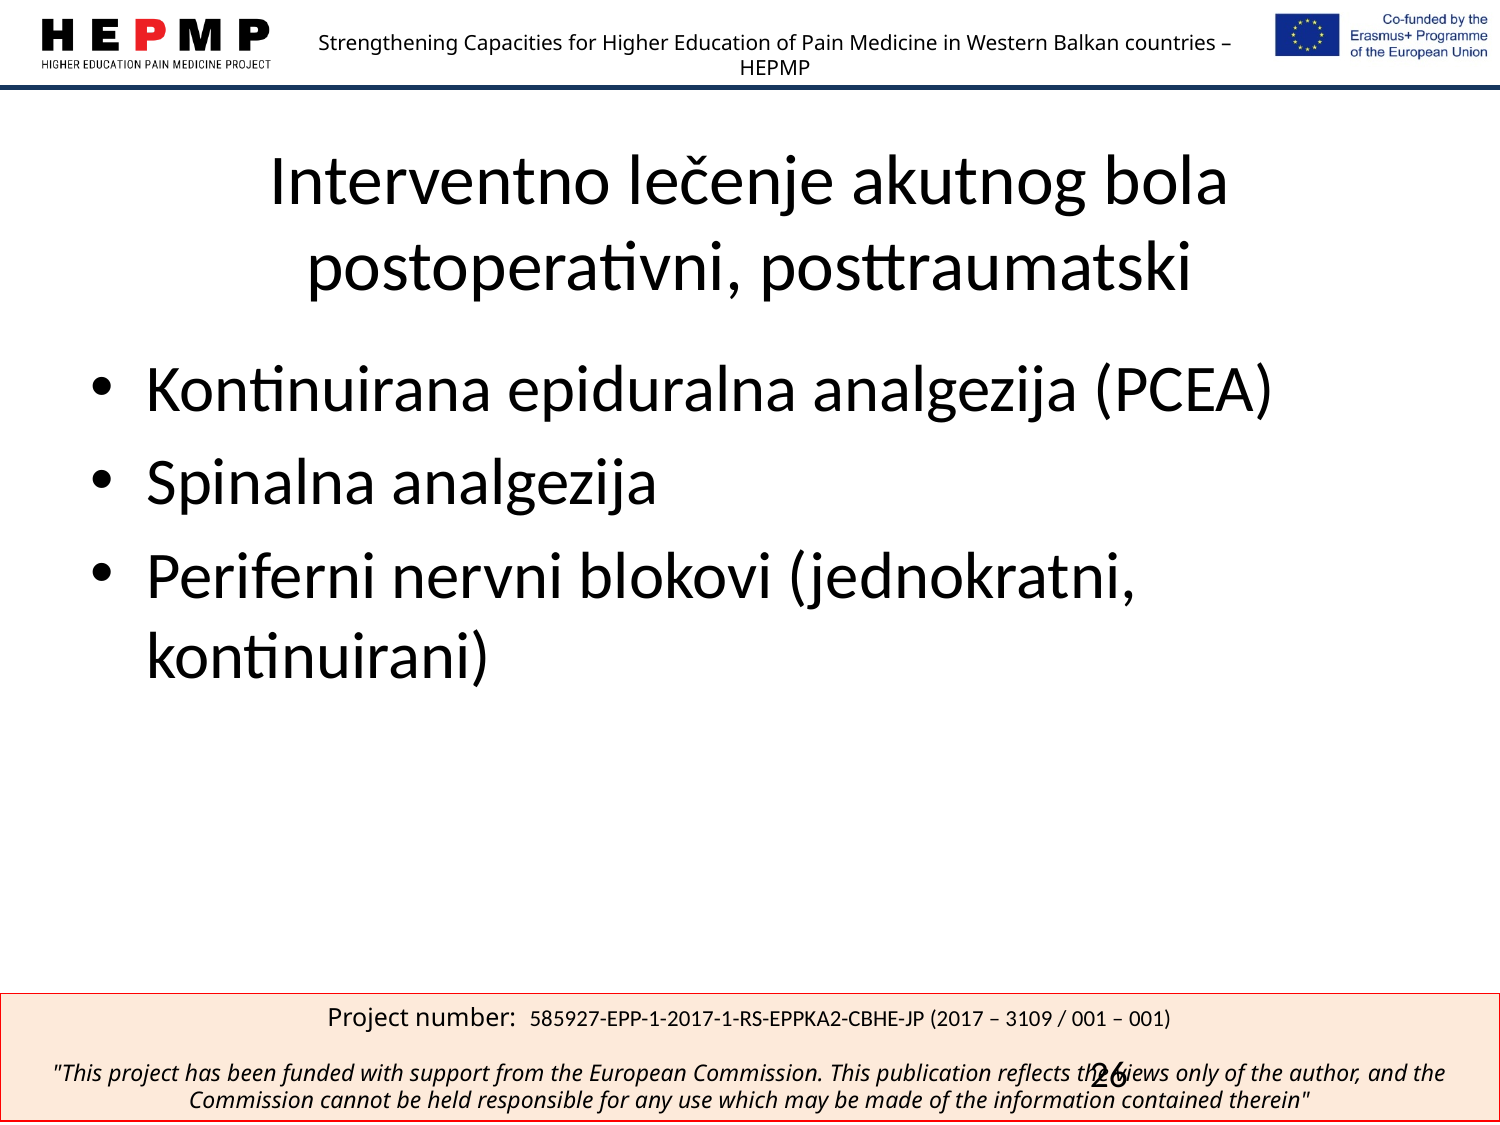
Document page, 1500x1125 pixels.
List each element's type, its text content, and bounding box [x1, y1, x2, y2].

title Interventno lečenje akutnog bola postoperativni, posttraumatski [75, 125, 1425, 313]
picture [0, 0, 300, 100]
slide_number 26 [1074, 1042, 1425, 1103]
picture [1262, 1, 1498, 69]
list Kontinuirana epiduralna analgezija (PCEA) Spinalna analgezija Periferni nervni blokovi (jednokratni, kontinuirani) [75, 337, 1425, 975]
